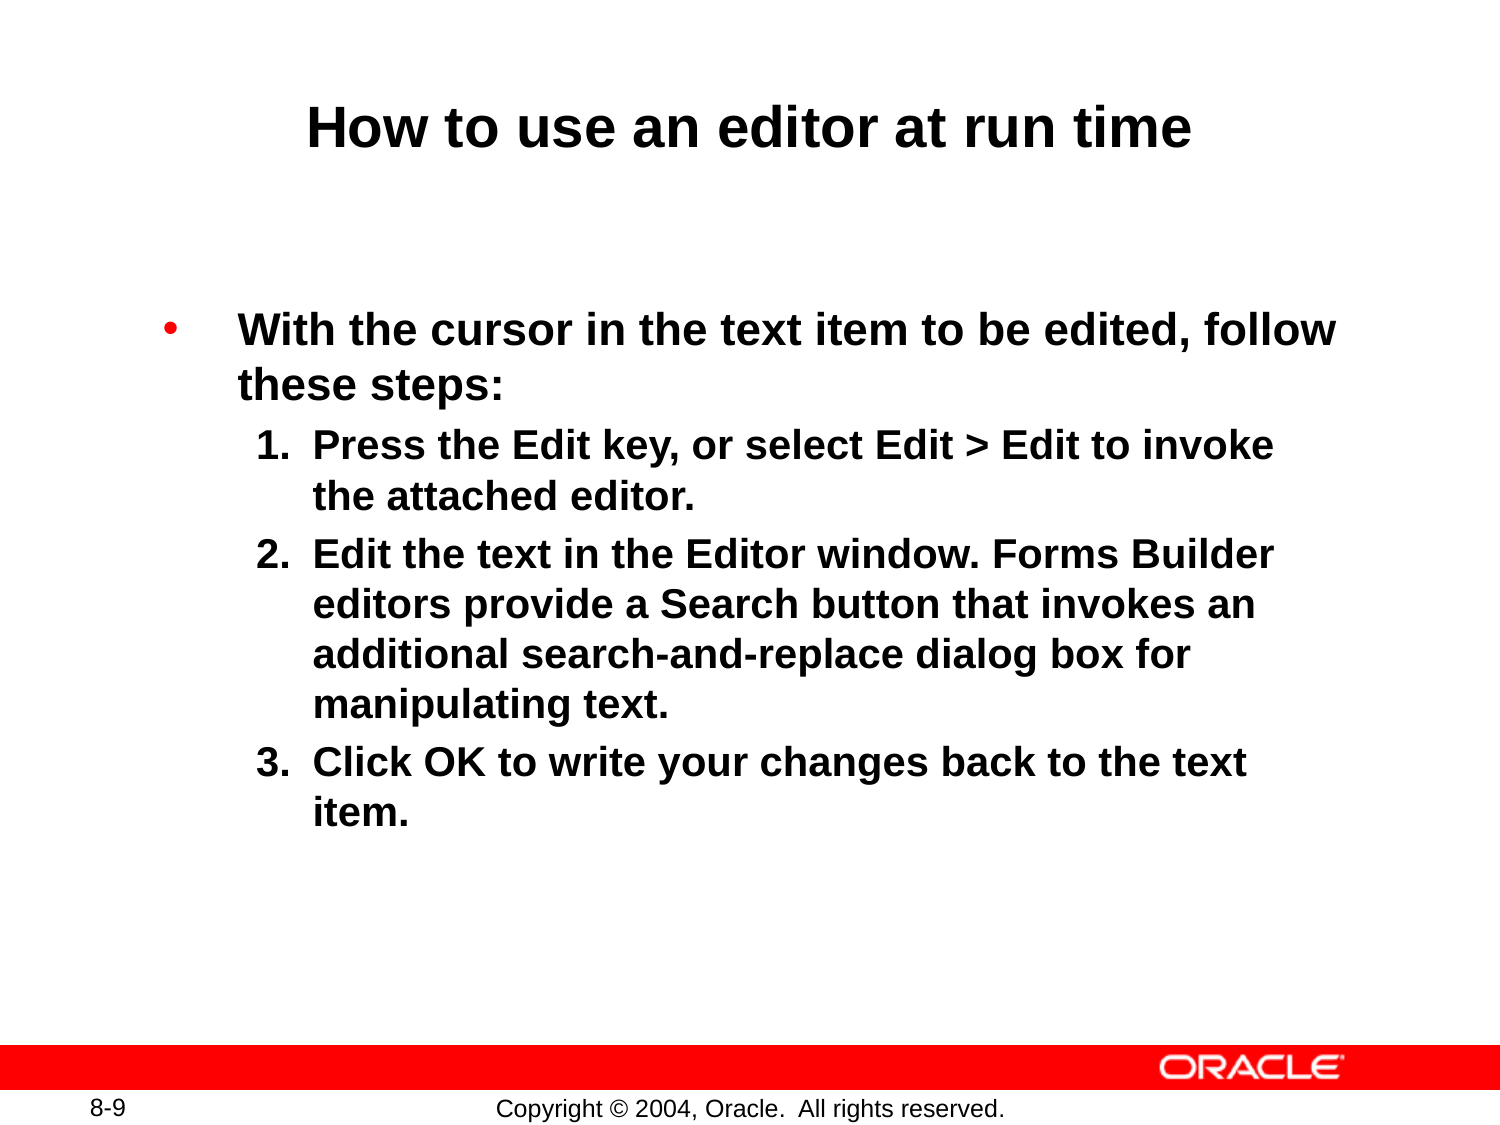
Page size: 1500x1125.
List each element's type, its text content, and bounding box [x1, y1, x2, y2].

title How to use an editor at run time [149, 87, 1351, 232]
list With the cursor in the text item to be edited, follow these steps: 1. Press the Edit key, or select Edit > Edit to invoke the attached editor. 2. Edit the text in the Editor window. Forms Builder editors provide a Search button that invokes an additional search-and-replace dialog box for manipulating text. 3. Click OK to write your changes back to the text item. [141, 297, 1351, 915]
